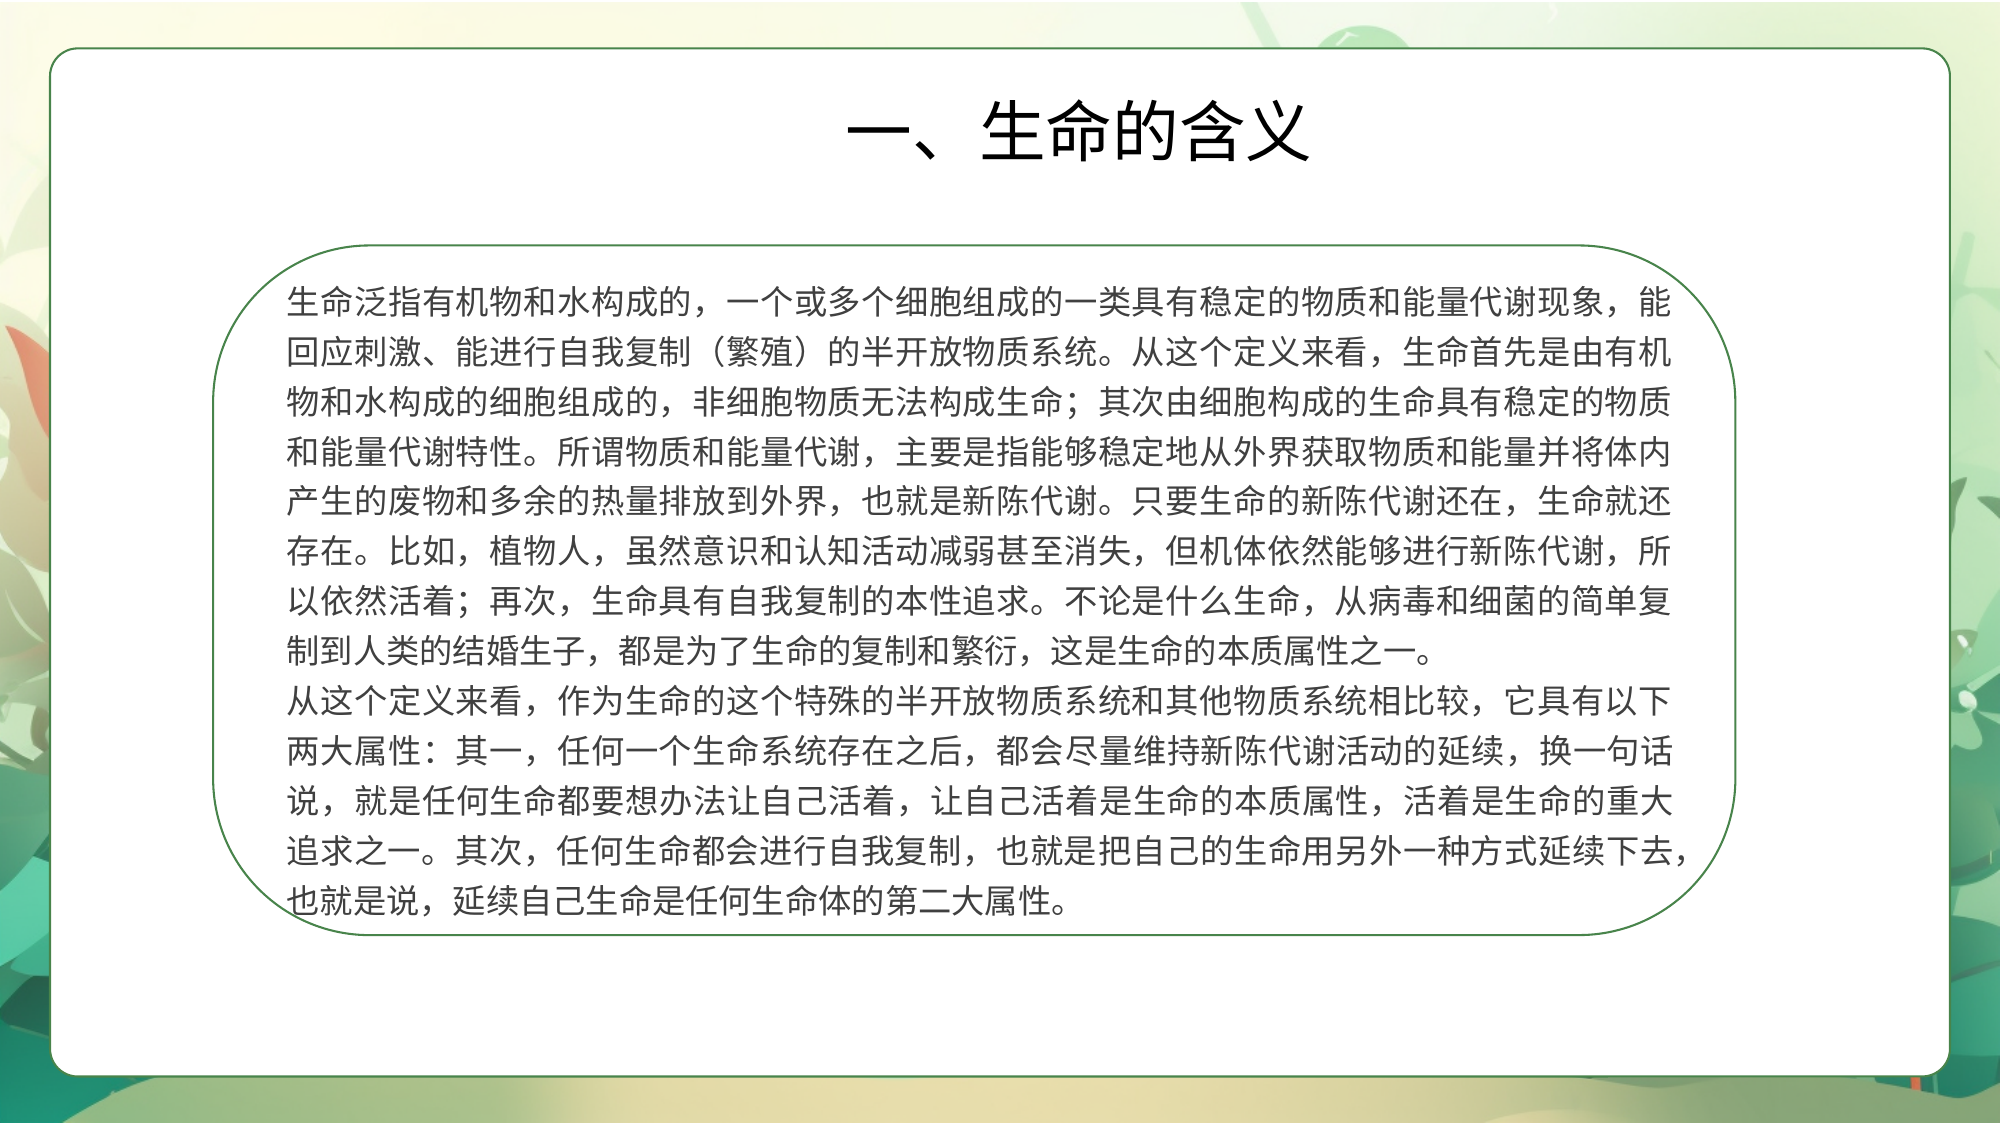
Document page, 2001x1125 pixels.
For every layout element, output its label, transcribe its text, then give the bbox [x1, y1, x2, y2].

text_box 一、生命的含义 [459, 82, 1700, 177]
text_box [213, 245, 1736, 936]
picture [0, 2, 2000, 1123]
